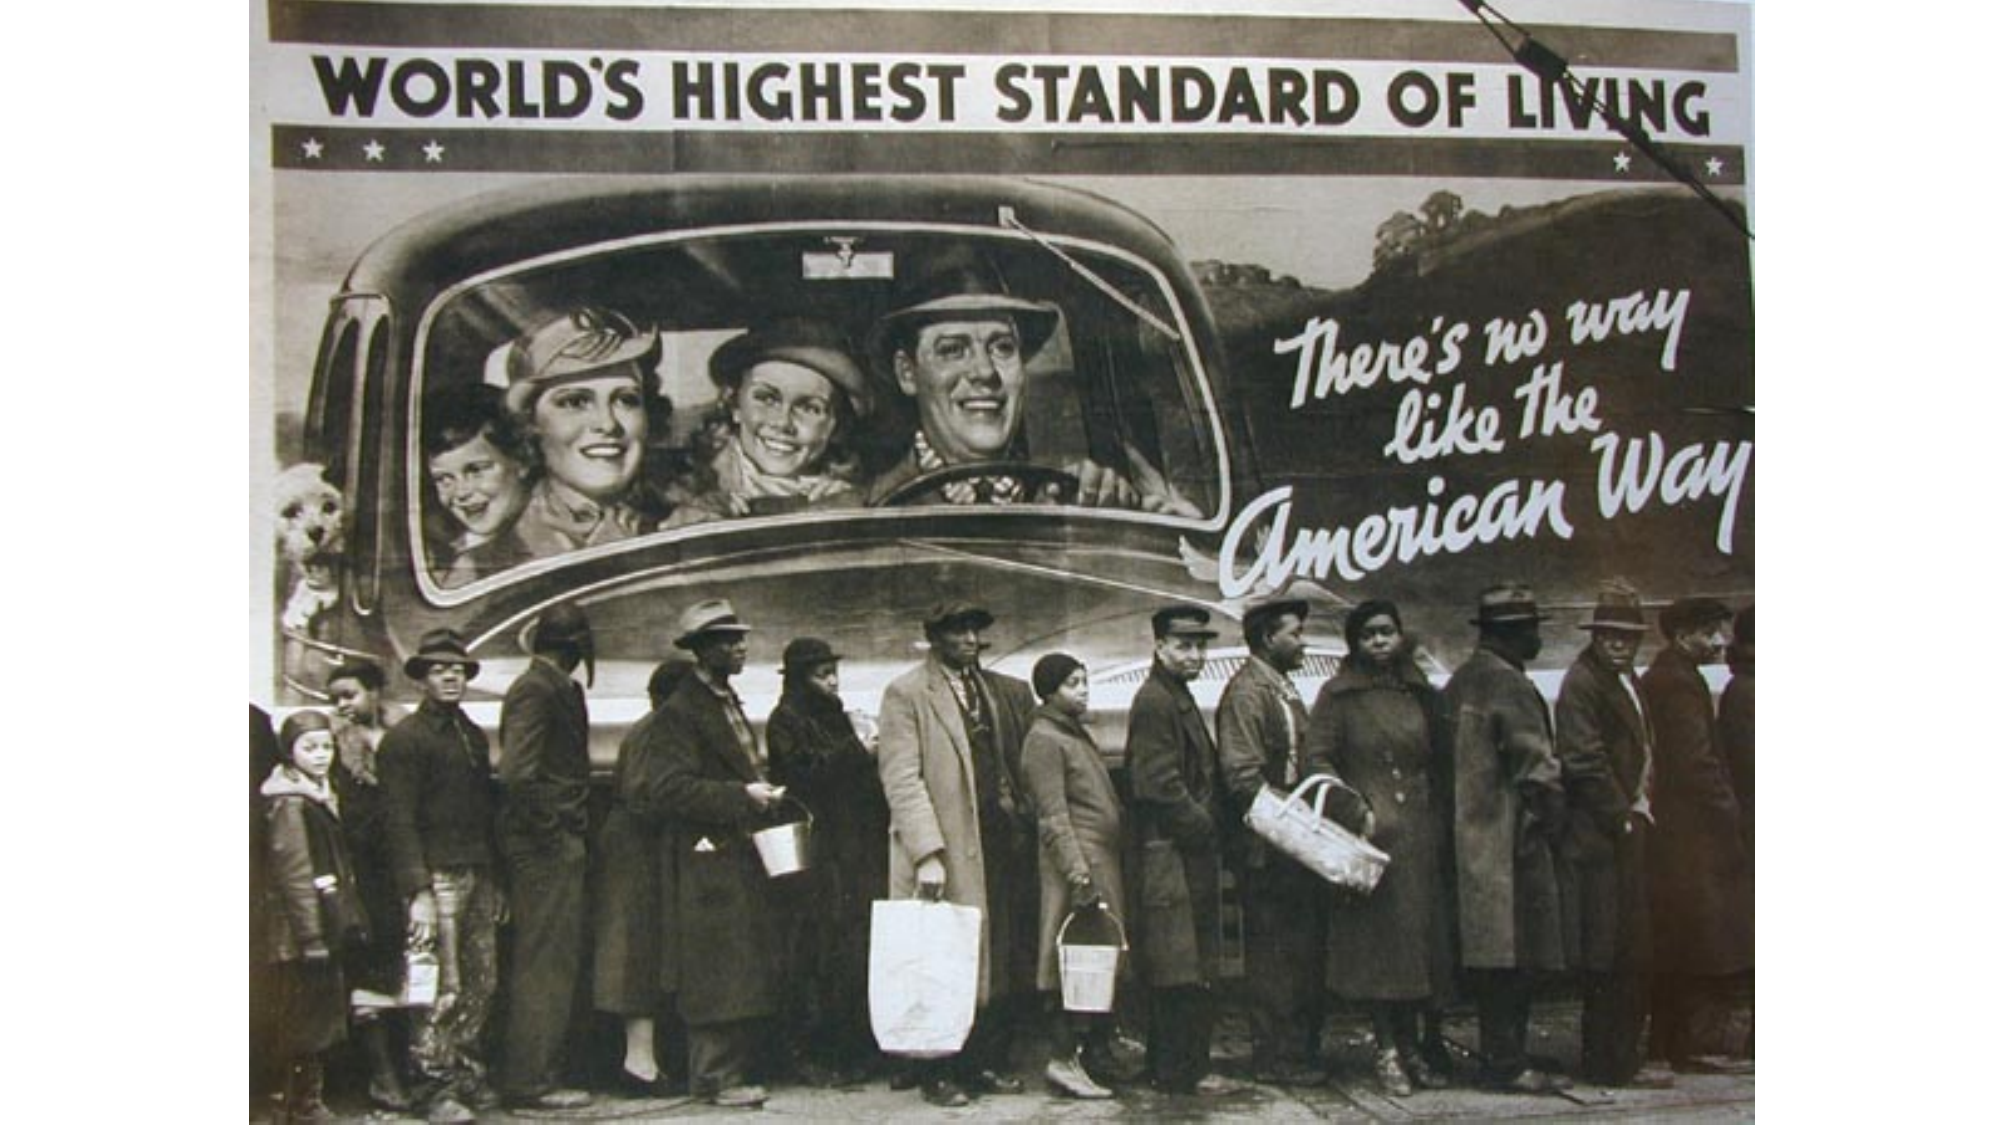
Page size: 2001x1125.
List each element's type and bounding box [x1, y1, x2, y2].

picture [249, 0, 1755, 1125]
